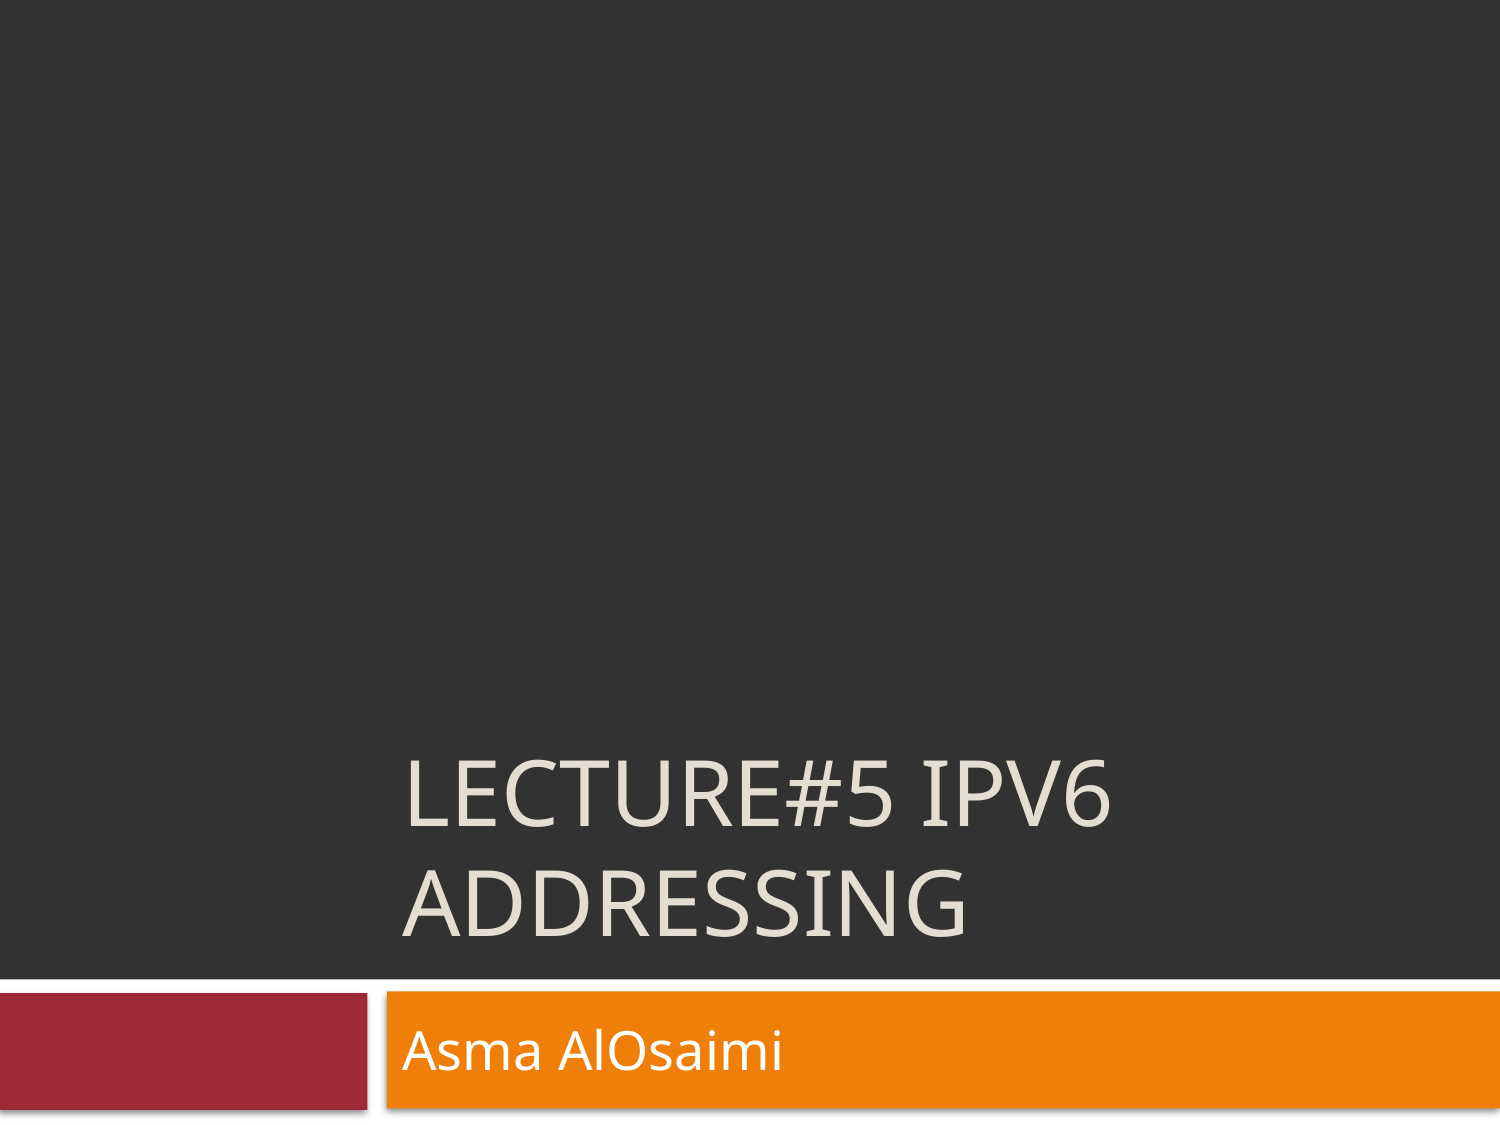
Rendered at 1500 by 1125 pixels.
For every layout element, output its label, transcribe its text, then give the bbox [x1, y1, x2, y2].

title Lecture#5 IPV6 Addressing [387, 662, 1450, 963]
subtitle Asma AlOsaimi [387, 992, 1488, 1105]
